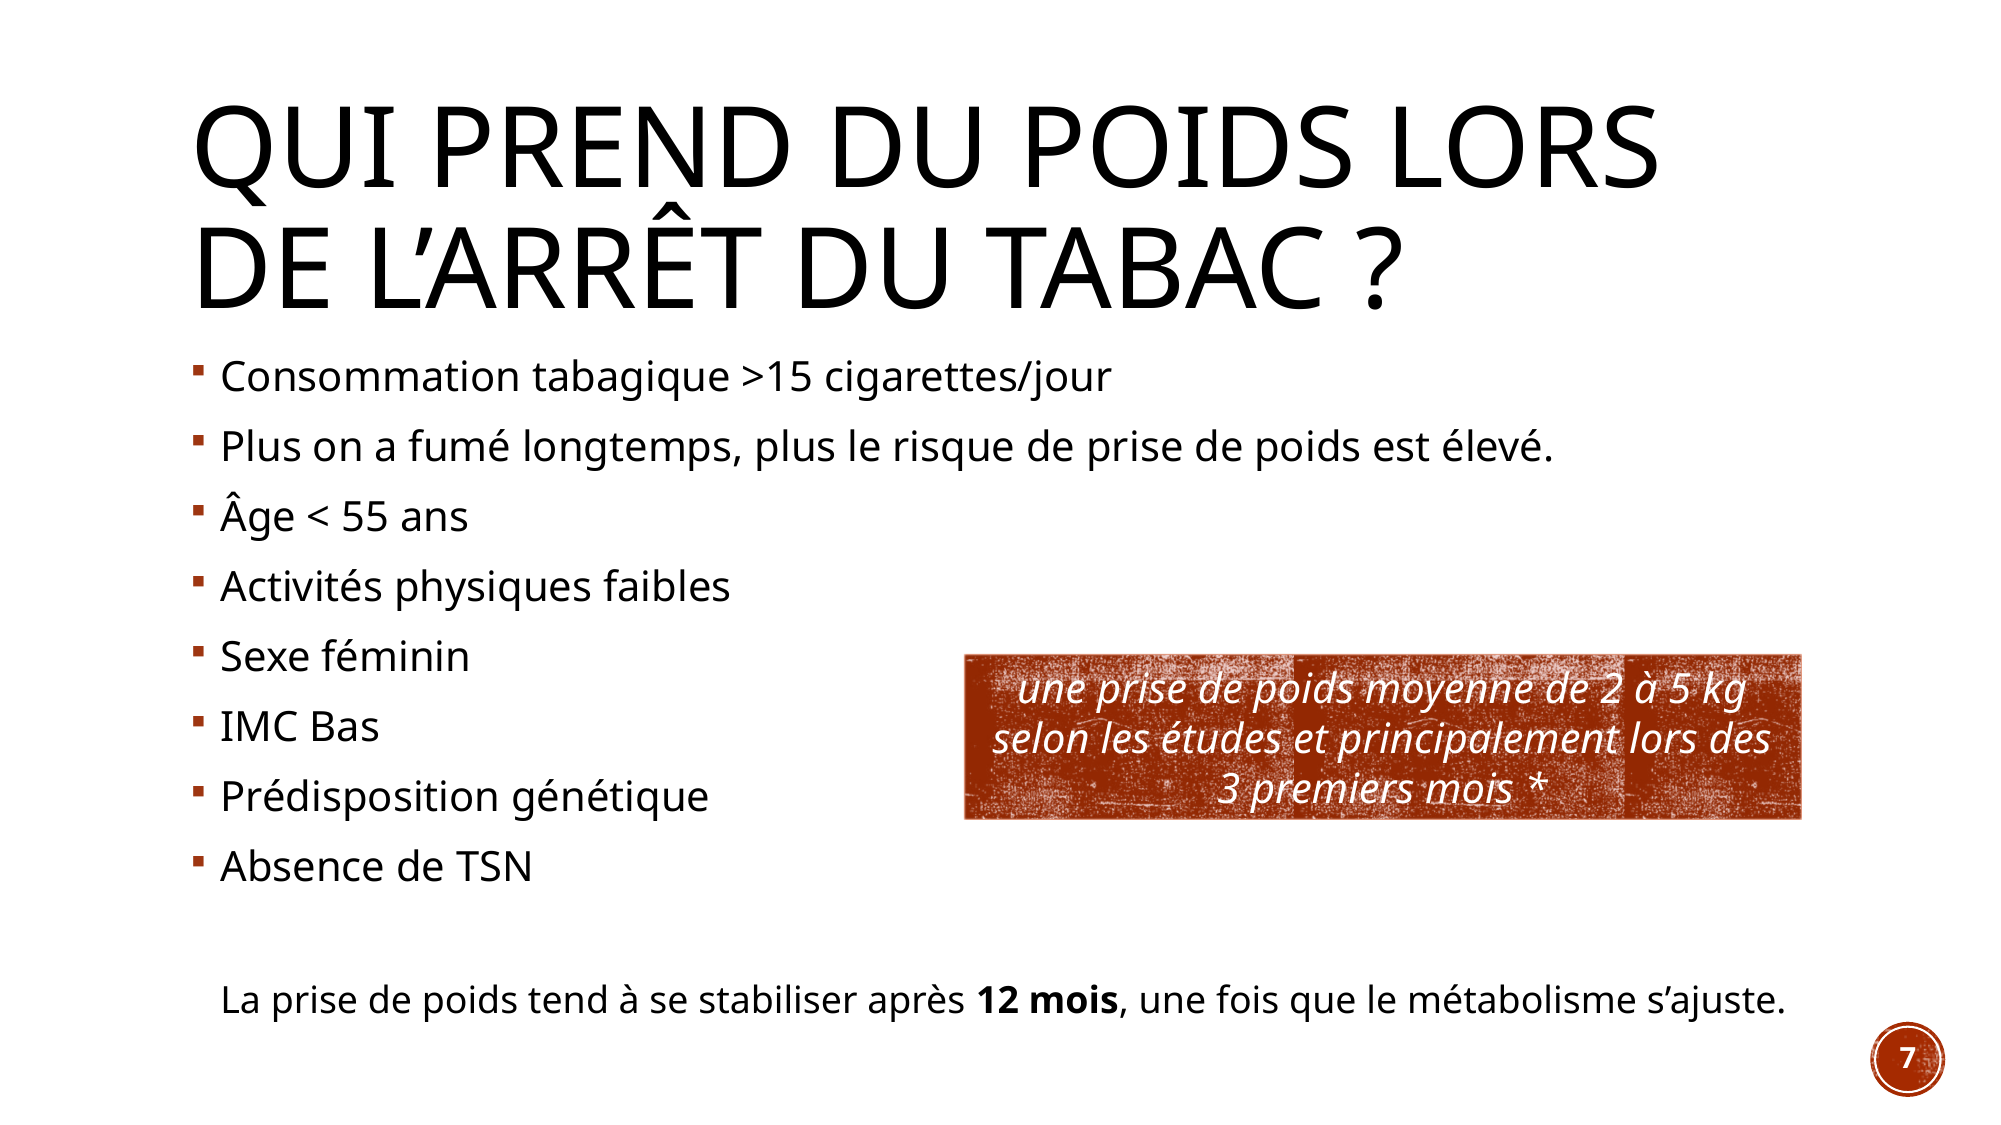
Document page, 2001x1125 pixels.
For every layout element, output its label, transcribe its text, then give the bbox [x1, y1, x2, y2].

text_box une prise de poids moyenne de 2 à 5 kg selon les études et principalement lors des 3 premiers mois * [965, 655, 1801, 819]
slide_number 7 [1855, 1028, 1961, 1089]
title Qui prend du poids lors de l’arrêt du tabac ? [175, 79, 1826, 344]
list Consommation tabagique >15 cigarettes/jour Plus on a fumé longtemps, plus le risque de prise de poids est élevé. Âge < 55 ans Activités physiques faibles Sexe féminin IMC Bas Prédisposition génétique Absence de TSN La prise de poids tend à se stabiliser après 12 mois, une fois que le métabolisme s’ajuste. [175, 348, 1826, 1089]
